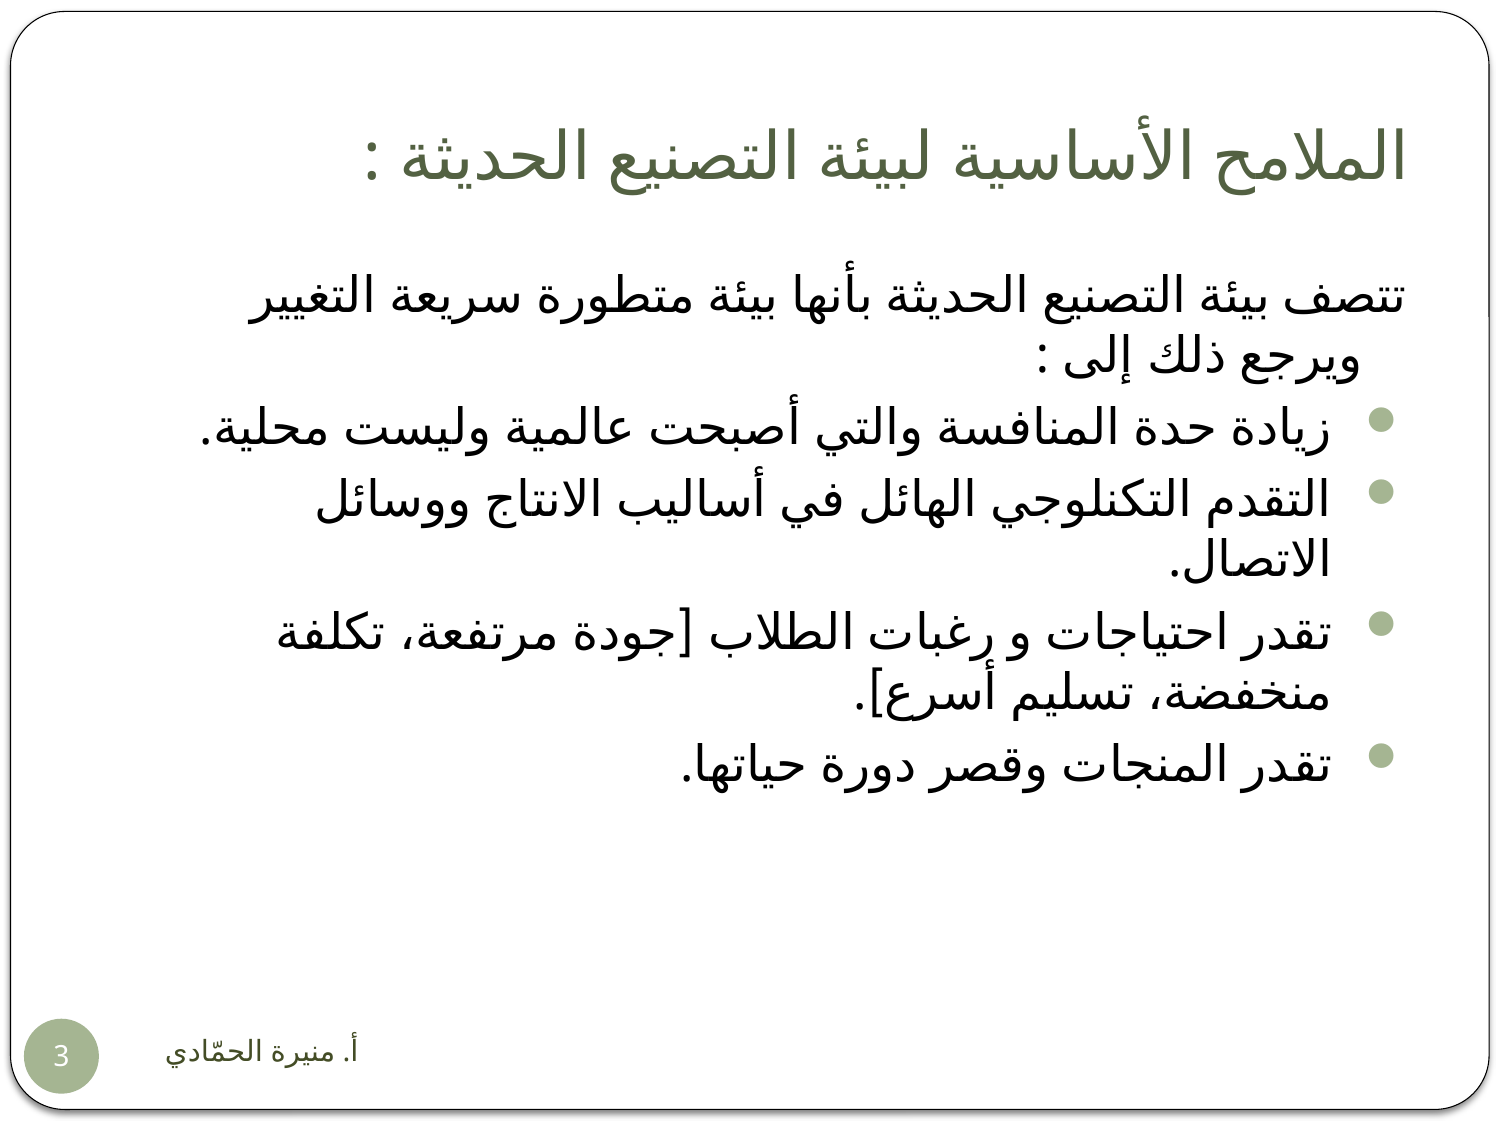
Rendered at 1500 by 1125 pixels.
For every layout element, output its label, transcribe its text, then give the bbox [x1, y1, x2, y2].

footer أ. منيرة الحمّادي [150, 1012, 800, 1088]
title الملامح الأساسية لبيئة التصنيع الحديثة : [150, 45, 1425, 209]
list تتصف بيئة التصنيع الحديثة بأنها بيئة متطورة سريعة التغيير ويرجع ذلك إلى : زيادة حدة المنافسة والتي أصبحت عالمية وليست محلية. التقدم التكنلوجي الهائل في أساليب الانتاج ووسائل الاتصال. تقدر احتياجات و رغبات الطلاب [جودة مرتفعة، تكلفة منخفضة، تسليم أسرع]. تقدر المنجات وقصر دورة حياتها. [147, 255, 1423, 1006]
slide_number 3 [23, 1018, 99, 1094]
